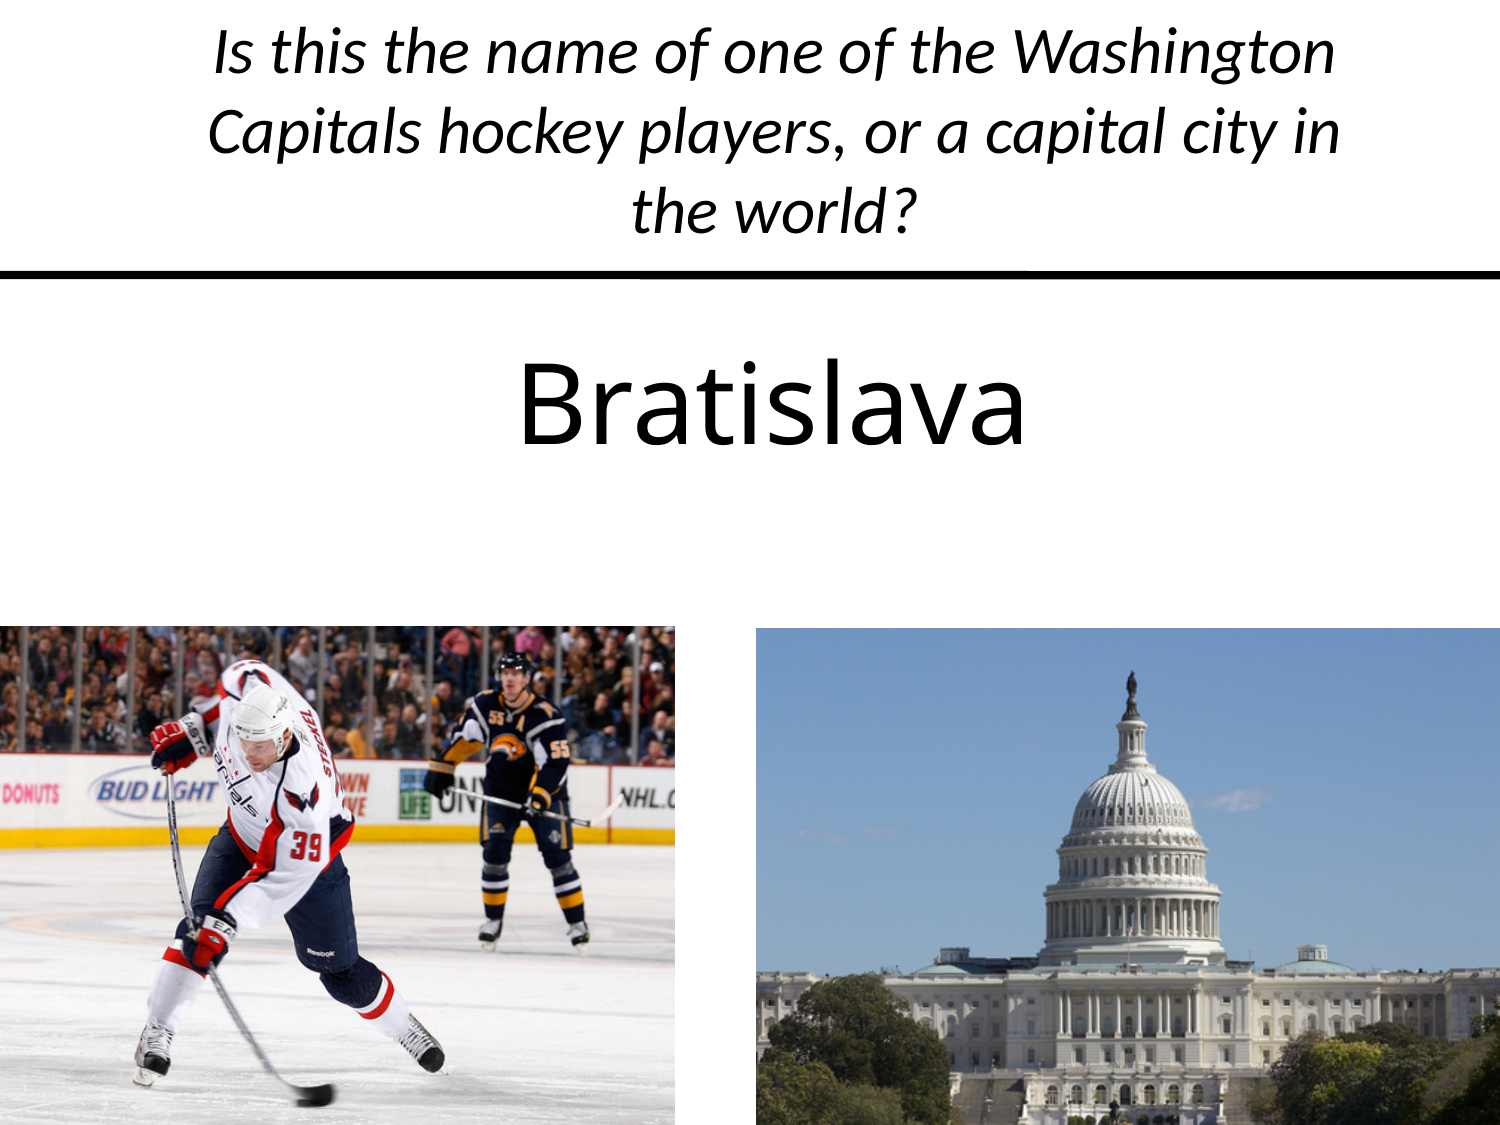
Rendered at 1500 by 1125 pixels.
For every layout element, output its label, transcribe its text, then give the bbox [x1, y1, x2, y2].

picture [755, 627, 1500, 1125]
text_box Bratislava [499, 324, 1413, 475]
text_box Is this the name of one of the Washington Capitals hockey players, or a capital city in the world? [174, 0, 1375, 255]
picture [0, 625, 676, 1125]
